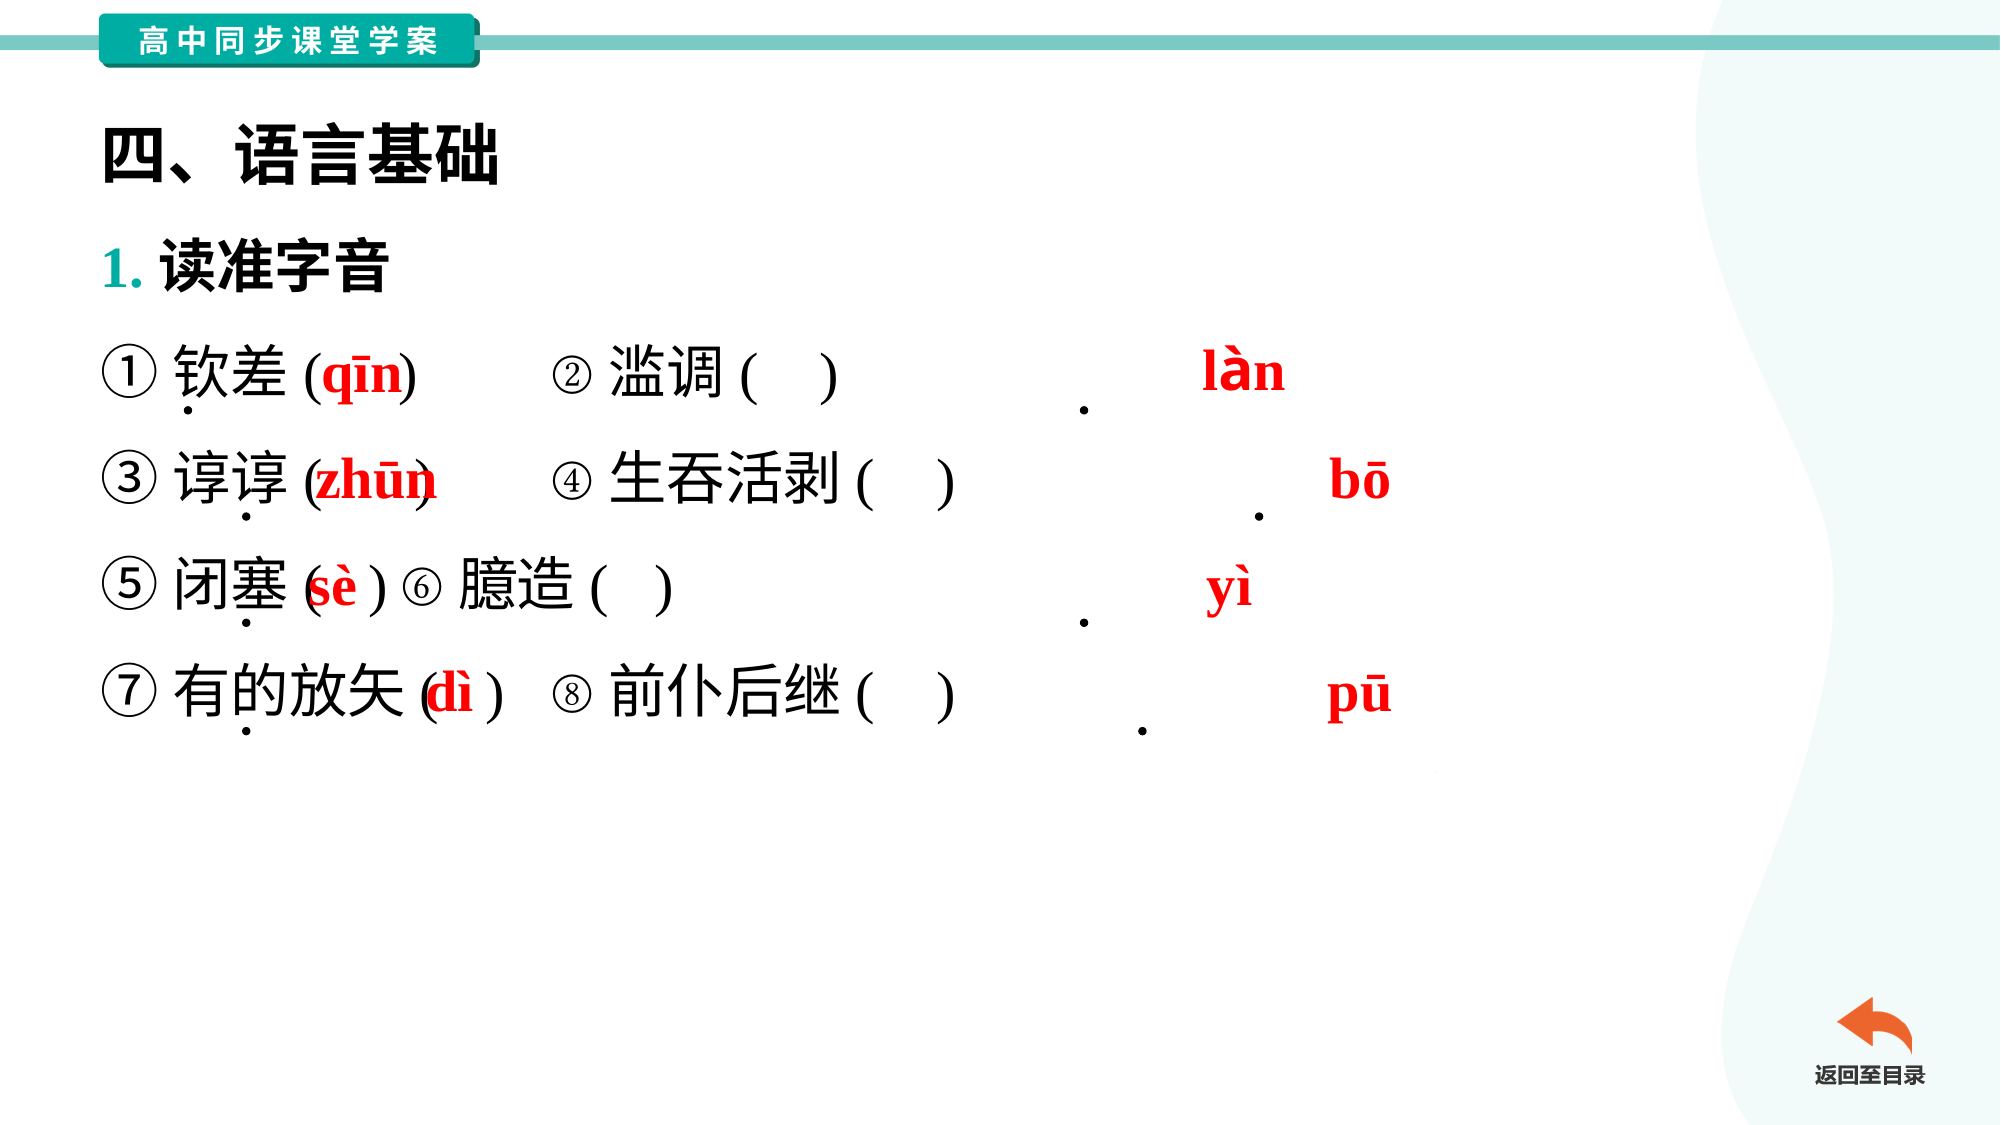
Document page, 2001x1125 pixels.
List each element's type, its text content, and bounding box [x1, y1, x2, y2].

text_box [1254, 512, 1264, 521]
text_box [1079, 618, 1089, 627]
text_box [242, 726, 251, 736]
text_box 1.读准字音 ①钦差( ) ②滥调( ) ③谆谆( ) ④生吞活剥( ) ⑤闭塞( ) ⑥臆造( ) ⑦有的放矢( ) ⑧前仆后继( ) [100, 192, 1899, 724]
text_box sè [287, 512, 379, 617]
text_box [242, 512, 251, 521]
text_box 四、语言基础 [100, 76, 1899, 192]
text_box bō [1308, 406, 1413, 511]
text_box dì [404, 618, 496, 723]
text_box [1079, 406, 1089, 415]
text_box [183, 406, 193, 415]
text_box [242, 618, 251, 627]
text_box [1138, 726, 1147, 736]
text_box pū [1306, 618, 1415, 723]
text_box zhūn [293, 406, 460, 511]
text_box yì [1185, 512, 1274, 617]
text_box qīn [300, 300, 424, 405]
picture [0, 0, 2000, 1125]
text_box làn [1183, 300, 1305, 403]
